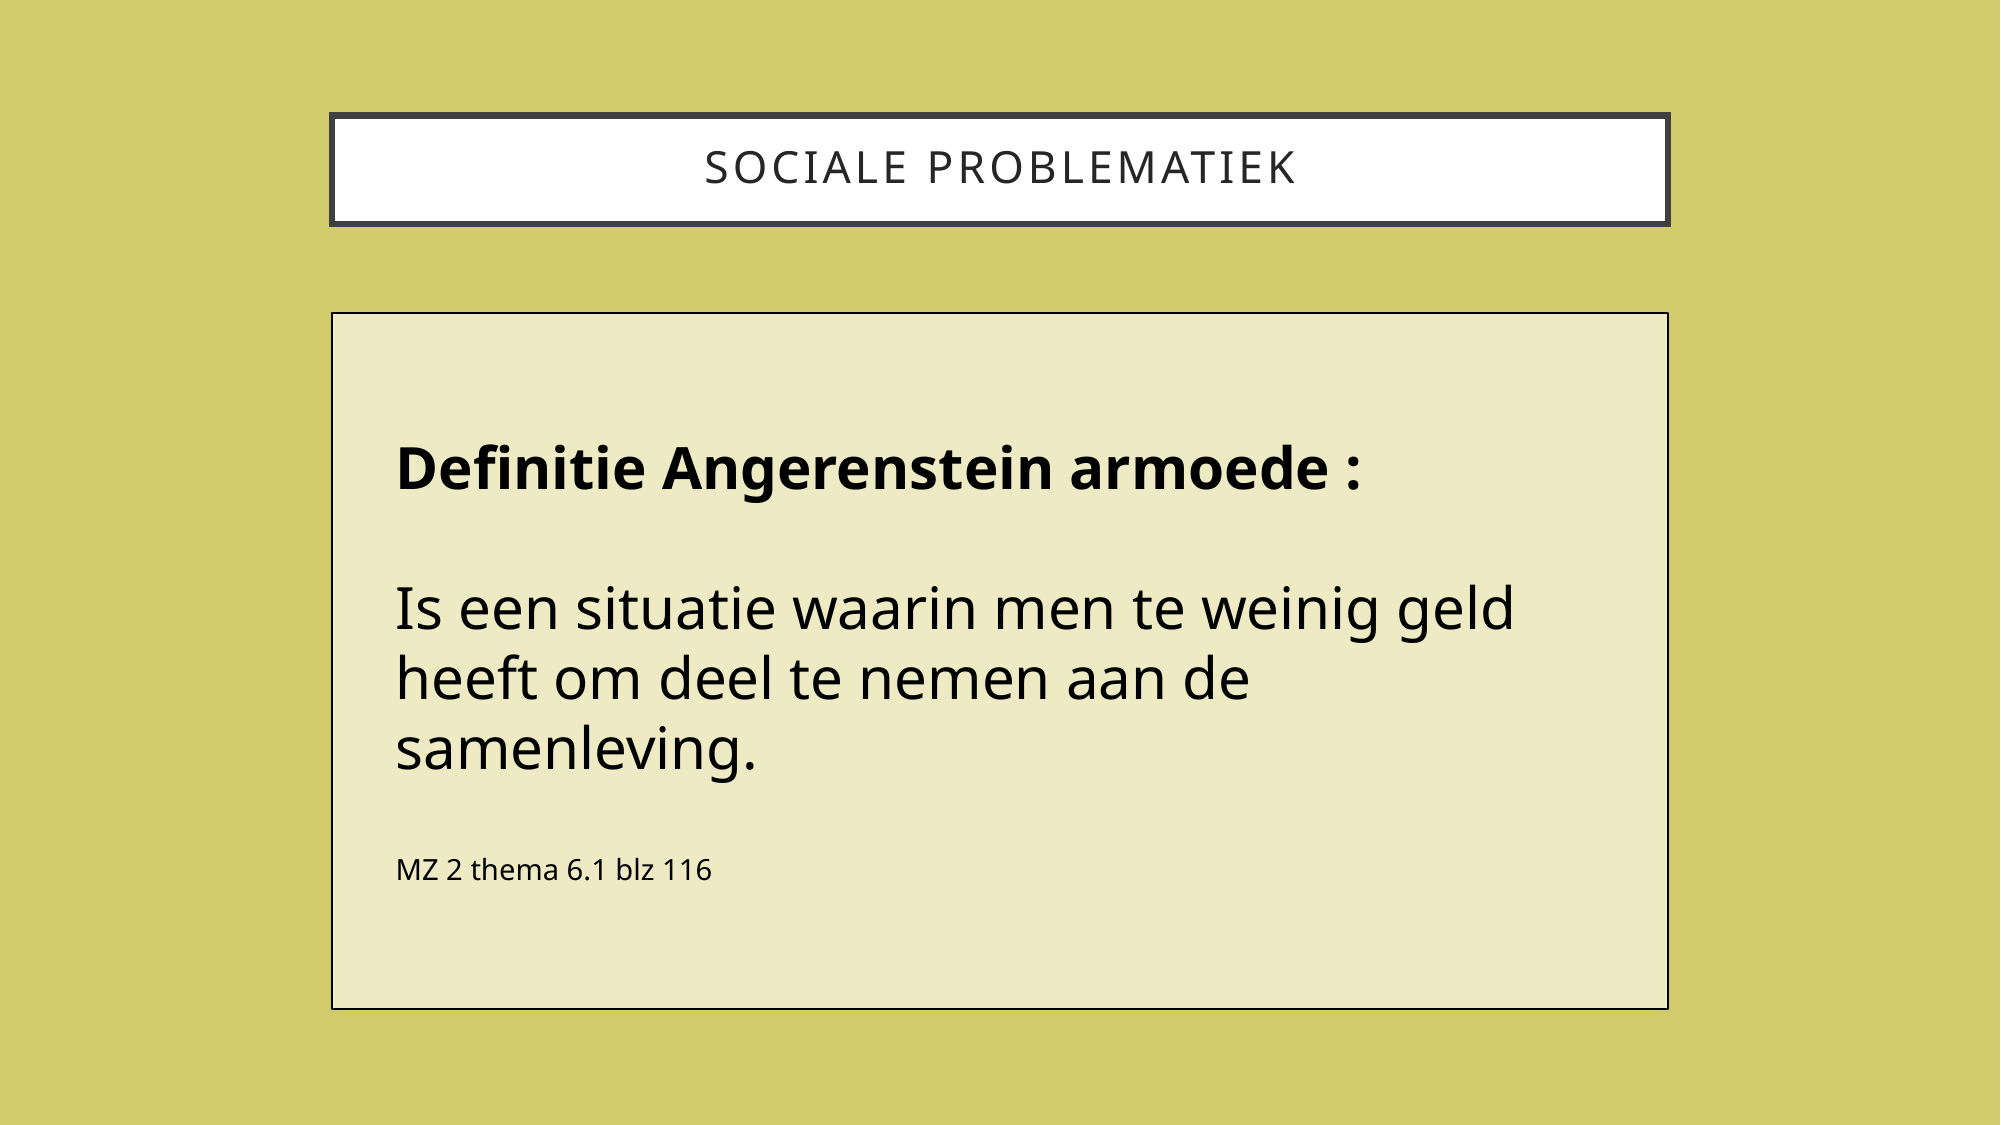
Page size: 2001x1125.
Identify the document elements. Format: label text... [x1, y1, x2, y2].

title Sociale problematiek [329, 112, 1671, 227]
text_box [331, 312, 1669, 1010]
text_box Definitie Angerenstein armoede : Is een situatie waarin men te weinig geld heeft om deel te nemen aan de samenleving. MZ 2 thema 6.1 blz 116 [380, 423, 1614, 894]
